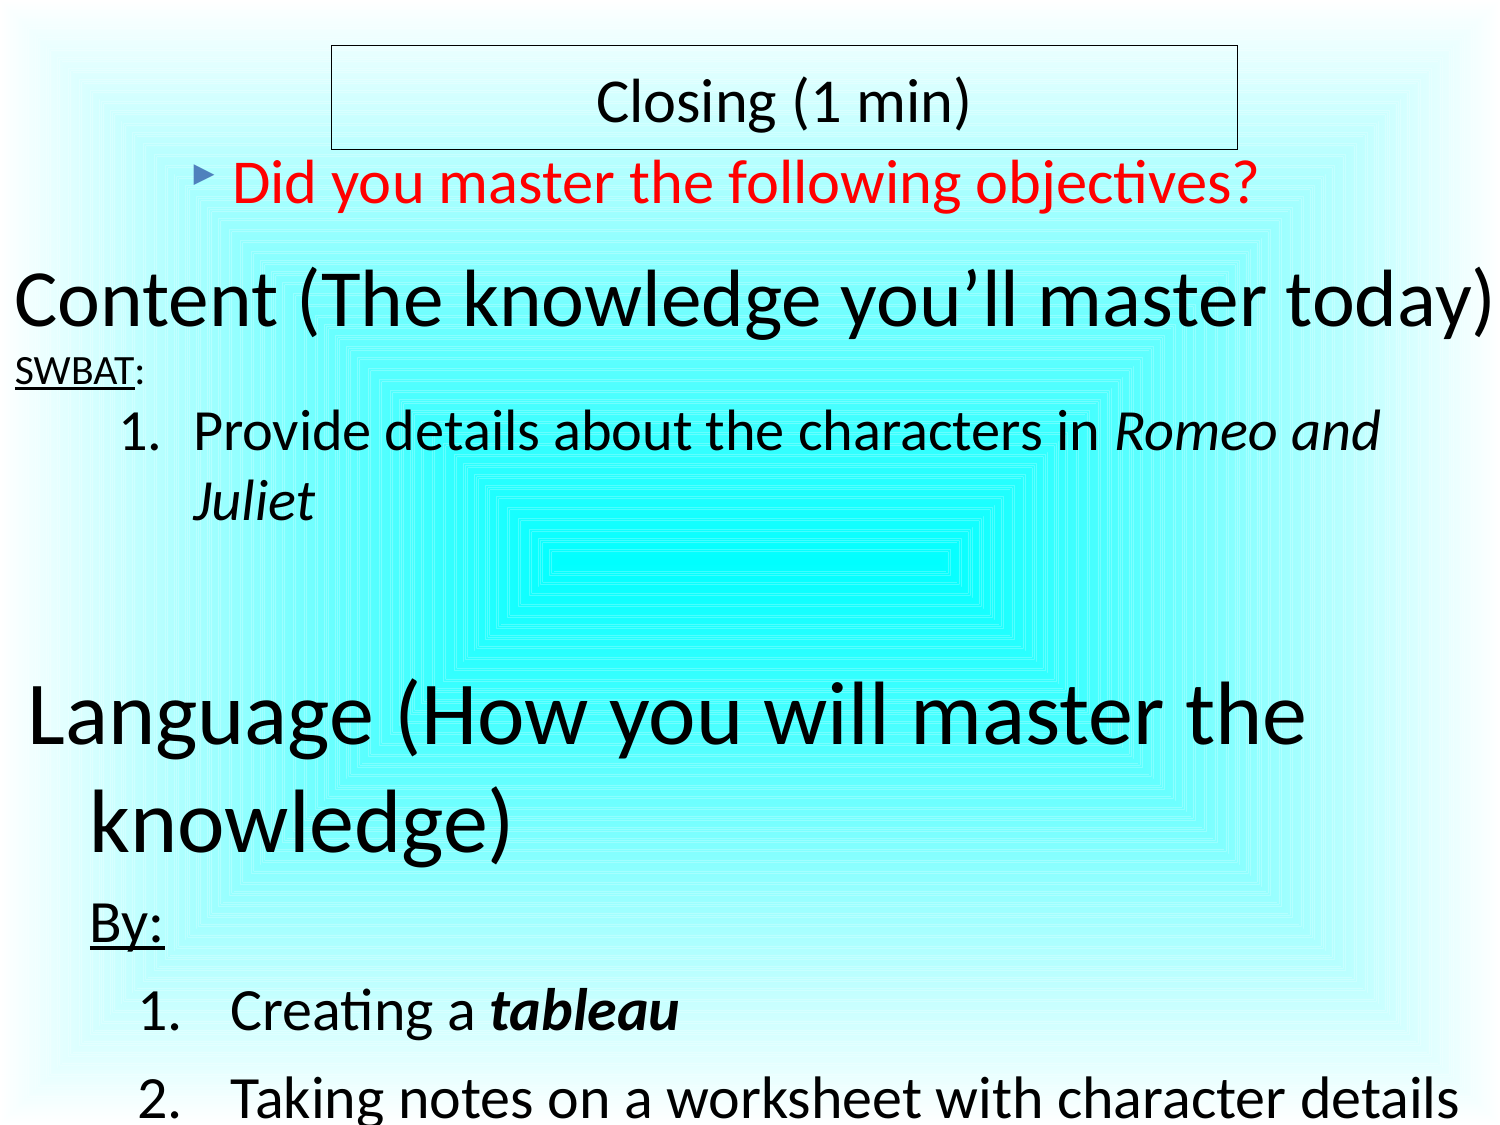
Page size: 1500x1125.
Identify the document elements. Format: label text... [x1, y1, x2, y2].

text_box Content (The knowledge you’ll master today) SWBAT: Provide details about the characters in Romeo and Juliet [0, 237, 1500, 665]
text_box Language (How you will master the knowledge) By: Creating a tableau Taking notes on a worksheet with character details [12, 665, 1500, 1125]
title Closing (1 min) [331, 45, 1238, 134]
text_box Did you master the following objectives? [0, 134, 1434, 224]
